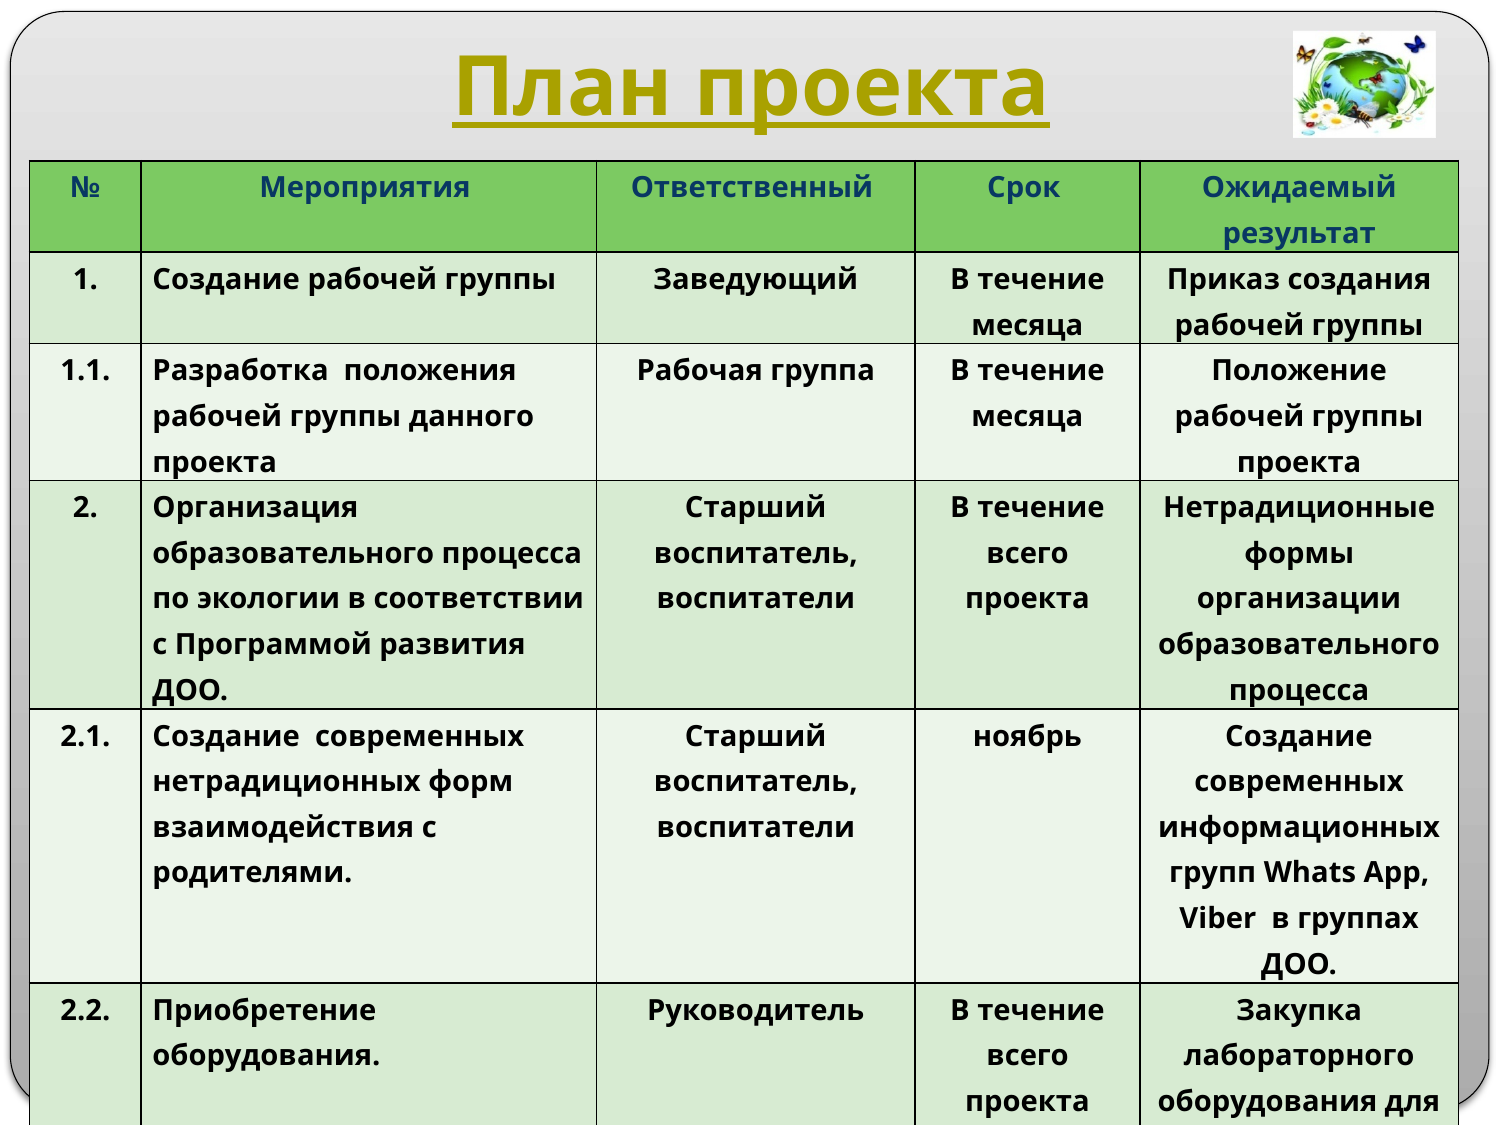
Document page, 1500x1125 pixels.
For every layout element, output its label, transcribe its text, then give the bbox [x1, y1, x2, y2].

table_cell Приказ создания рабочей группы [1141, 253, 1458, 343]
table_cell В течение всего проекта [916, 984, 1139, 1125]
picture [1293, 30, 1436, 138]
table_cell 2.1. [30, 710, 140, 982]
table_cell Создание современных нетрадиционных форм взаимодействия с родителями. [142, 710, 596, 982]
table_cell Заведующий [597, 253, 914, 343]
table_cell 1.1. [30, 344, 140, 480]
table_cell Создание современных информационных групп Whats App, Viber в группах ДОО. [1141, 710, 1458, 982]
table_cell Нетрадиционные формы организации образовательного процесса [1141, 481, 1458, 708]
table_header Срок [916, 162, 1139, 251]
table_cell Создание рабочей группы [142, 253, 596, 343]
table_cell ноябрь [916, 710, 1139, 982]
table_cell Старший воспитатель, воспитатели [597, 710, 914, 982]
table_cell 2.2. [30, 984, 140, 1125]
table_cell Закупка лабораторного оборудования для проектной деятельности. [1141, 984, 1458, 1125]
table_cell Старший воспитатель, воспитатели [597, 481, 914, 708]
table_cell 1. [30, 253, 140, 343]
table_cell В течение месяца [916, 344, 1139, 480]
table_cell Разработка положения рабочей группы данного проекта [142, 344, 596, 480]
table_header Ожидаемый результат [1141, 162, 1458, 251]
table_header № [30, 162, 140, 251]
table_cell В течение всего проекта [916, 481, 1139, 708]
table_cell Приобретение оборудования. [142, 984, 596, 1125]
table_cell Рабочая группа [597, 344, 914, 480]
table_cell 2. [30, 481, 140, 708]
table_cell В течение месяца [916, 253, 1139, 343]
table_cell Руководитель [597, 984, 914, 1125]
table_cell Положение рабочей группы проекта [1141, 344, 1458, 480]
title План проекта [149, 44, 1353, 160]
table_cell Организация образовательного процесса по экологии в соответствии с Программой развития ДОО. [142, 481, 596, 708]
table_header Мероприятия [142, 162, 596, 251]
table_header Ответственный [597, 162, 914, 251]
